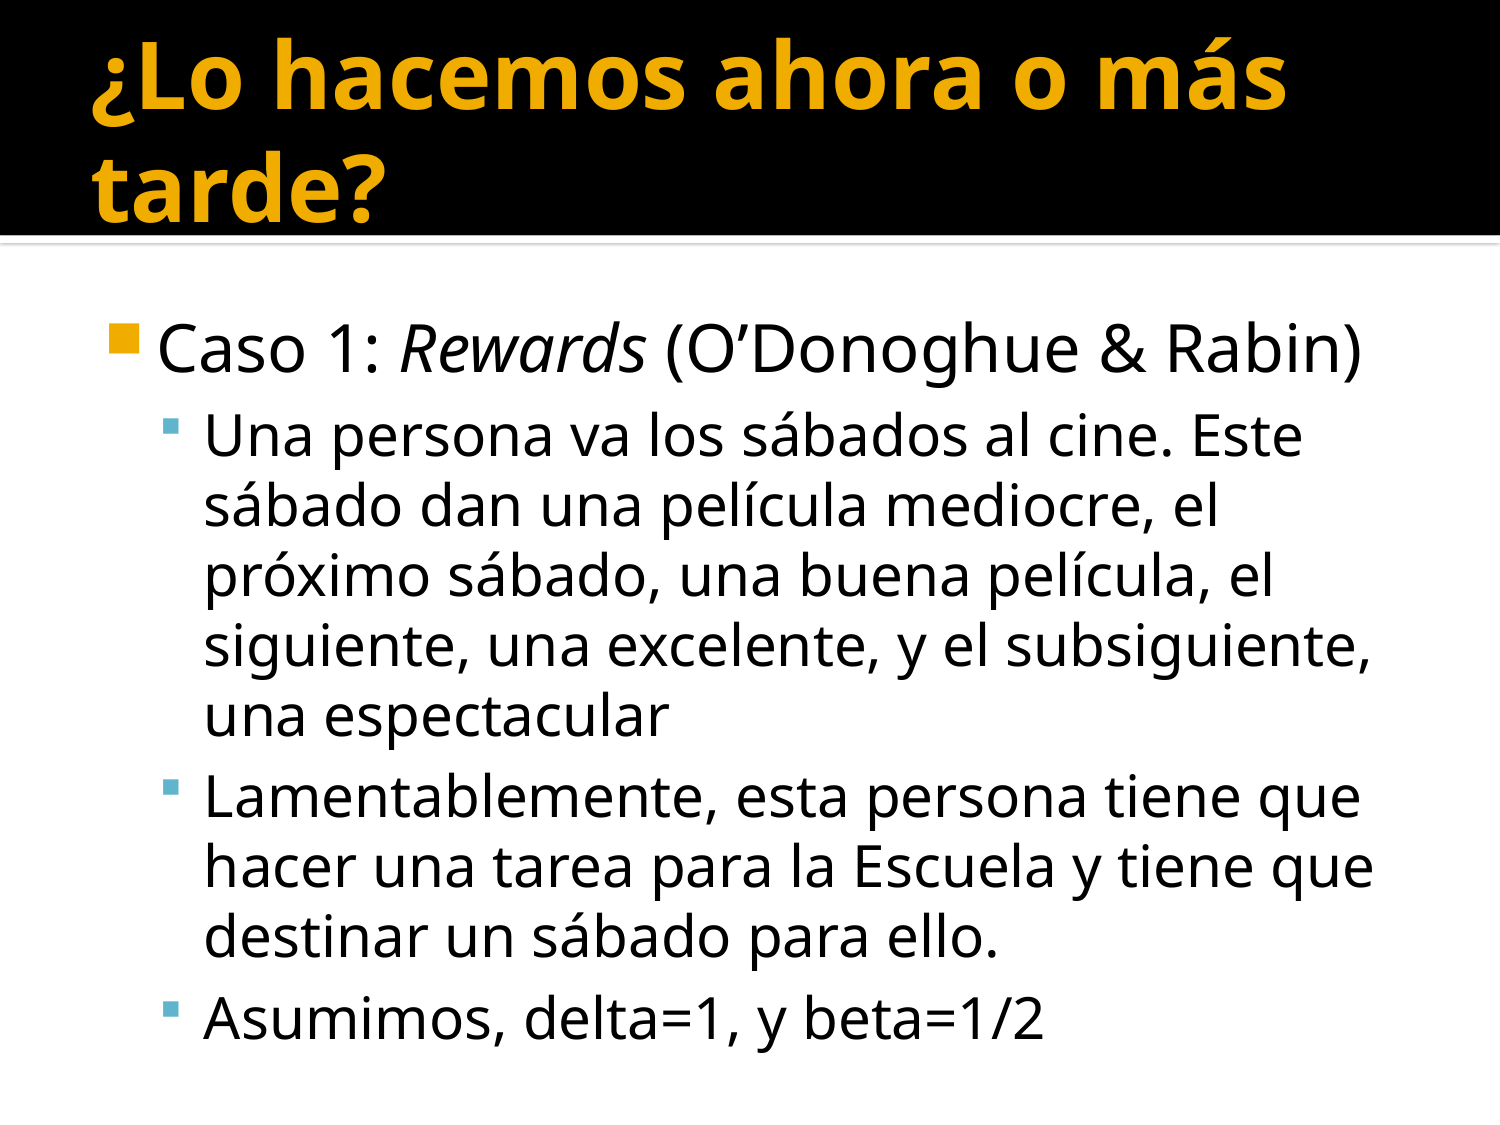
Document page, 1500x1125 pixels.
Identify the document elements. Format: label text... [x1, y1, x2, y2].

title ¿Lo hacemos ahora o más tarde? [75, 25, 1425, 231]
list Caso 1: Rewards (O’Donoghue & Rabin) Una persona va los sábados al cine. Este sábado dan una película mediocre, el próximo sábado, una buena película, el siguiente, una excelente, y el subsiguiente, una espectacular Lamentablemente, esta persona tiene que hacer una tarea para la Escuela y tiene que destinar un sábado para ello. Asumimos, delta=1, y beta=1/2 [75, 291, 1425, 1050]
